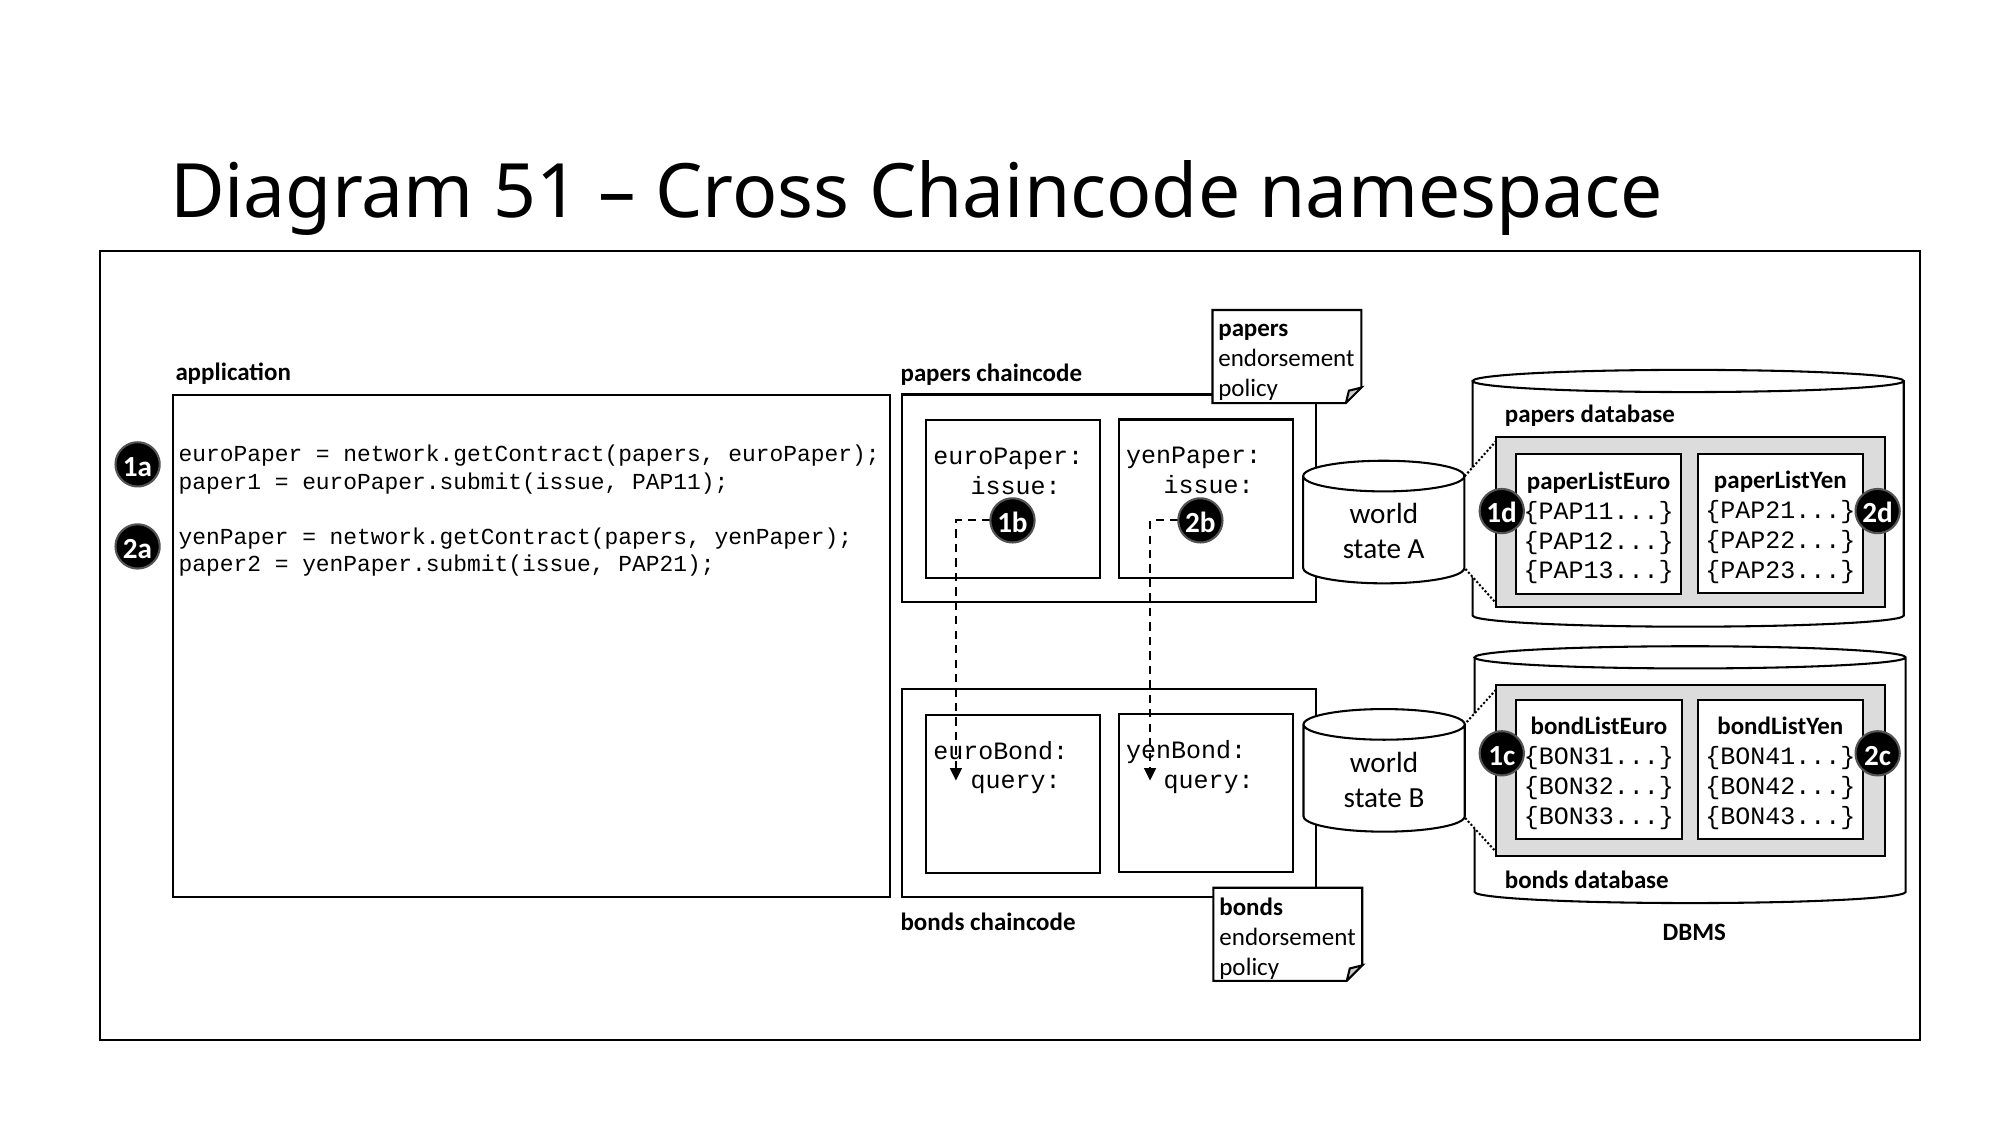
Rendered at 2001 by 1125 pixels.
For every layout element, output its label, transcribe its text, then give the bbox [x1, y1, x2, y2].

text_box [1474, 646, 1906, 904]
text_box application [168, 347, 300, 393]
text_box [955, 520, 991, 781]
text_box bonds endorsement policy [1213, 887, 1363, 981]
text_box 1a [115, 442, 160, 487]
text_box bonds chaincode [893, 897, 1084, 943]
text_box world state B [1303, 709, 1465, 832]
text_box bonds database [1497, 857, 1677, 902]
text_box euroPaper = network.getContract(papers, euroPaper); paper1 = euroPaper.submit(issue, PAP11); yenPaper = network.getContract(papers, yenPaper); paper2 = yenPaper.submit(issue, PAP21); [172, 394, 890, 898]
text_box [901, 689, 1317, 897]
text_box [901, 394, 1317, 603]
text_box [1465, 708, 1479, 834]
text_box [100, 250, 1920, 1040]
text_box papers endorsement policy [1212, 309, 1362, 404]
text_box DBMS [1655, 908, 1734, 954]
text_box 2a [115, 524, 160, 569]
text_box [1479, 685, 1901, 857]
text_box papers chaincode [893, 349, 1091, 394]
text_box [1472, 369, 1904, 627]
text_box [956, 781, 968, 787]
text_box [1479, 436, 1901, 608]
text_box Diagram 51 – Cross Chaincode namespace [162, 84, 1888, 250]
text_box papers database [1497, 389, 1684, 435]
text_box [1149, 498, 1223, 787]
text_box [1465, 460, 1479, 585]
text_box world state A [1317, 460, 1465, 584]
